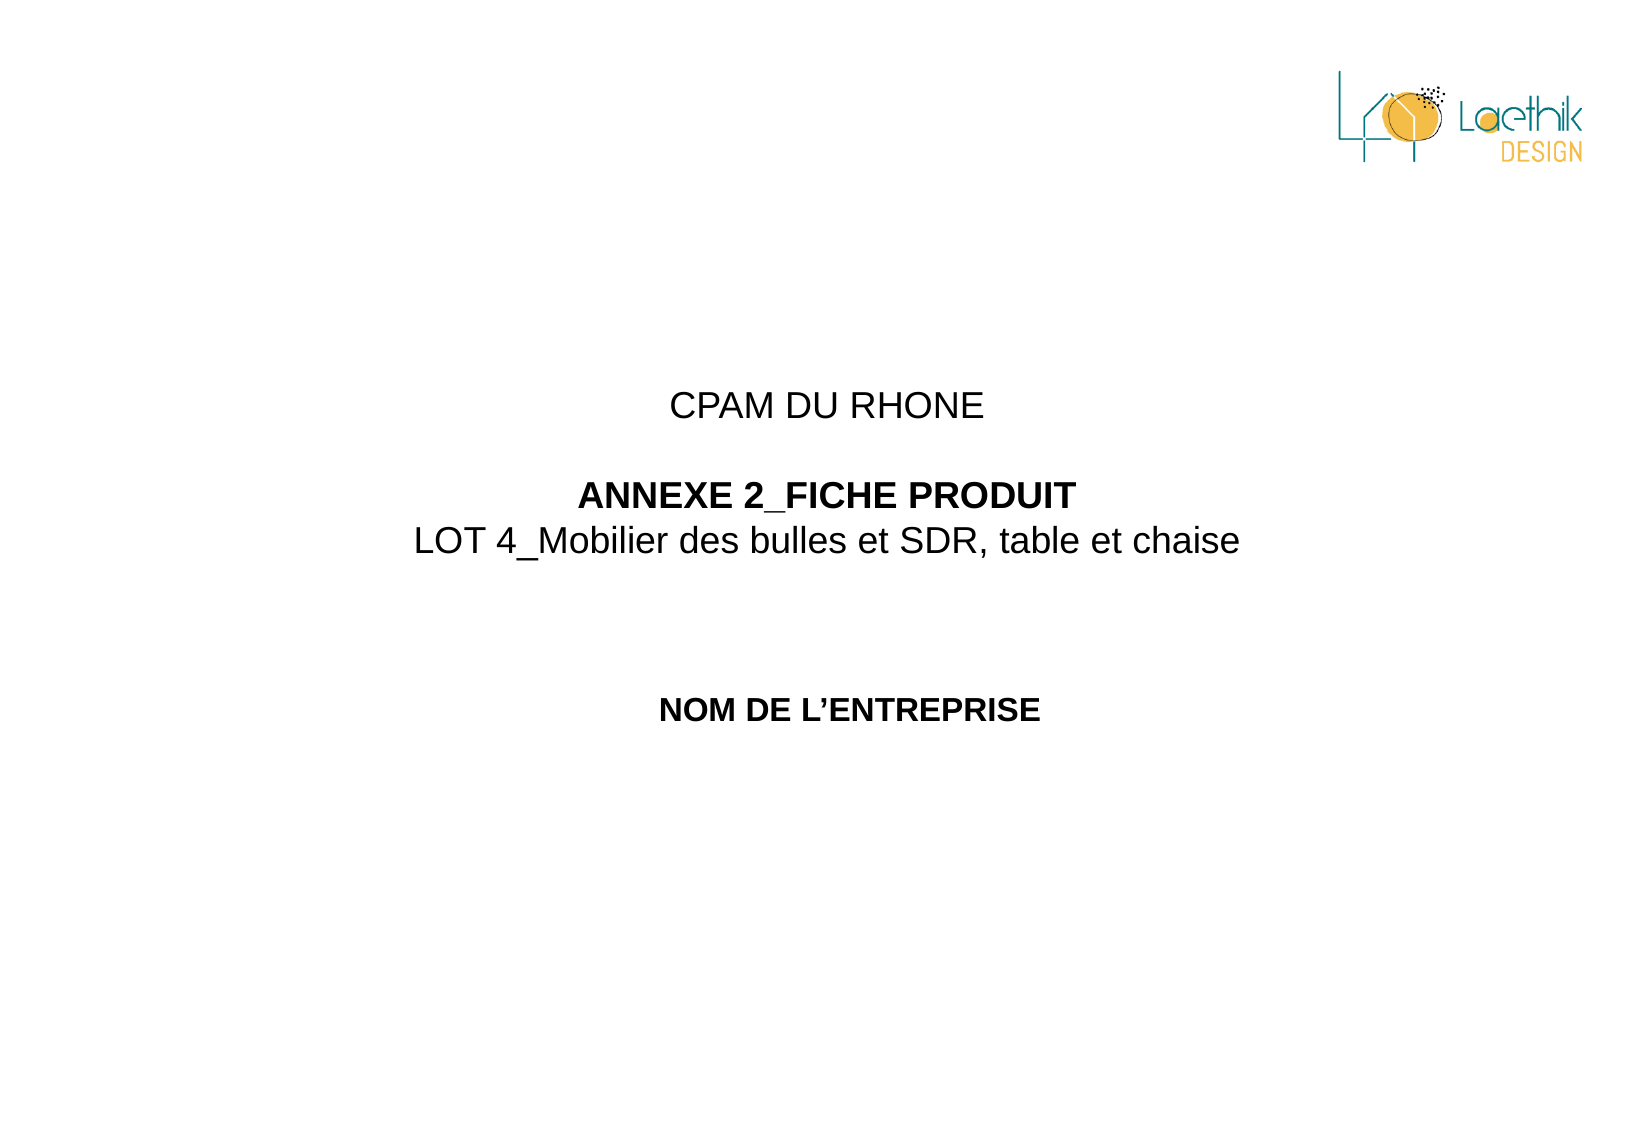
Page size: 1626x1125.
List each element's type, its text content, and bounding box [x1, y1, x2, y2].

text_box CPAM DU RHONE ANNEXE 2_FICHE PRODUIT LOT 4_Mobilier des bulles et SDR, table et chaise [53, 336, 1601, 562]
text_box NOM DE L’ENTREPRISE [658, 680, 1451, 763]
picture [1320, 51, 1600, 179]
